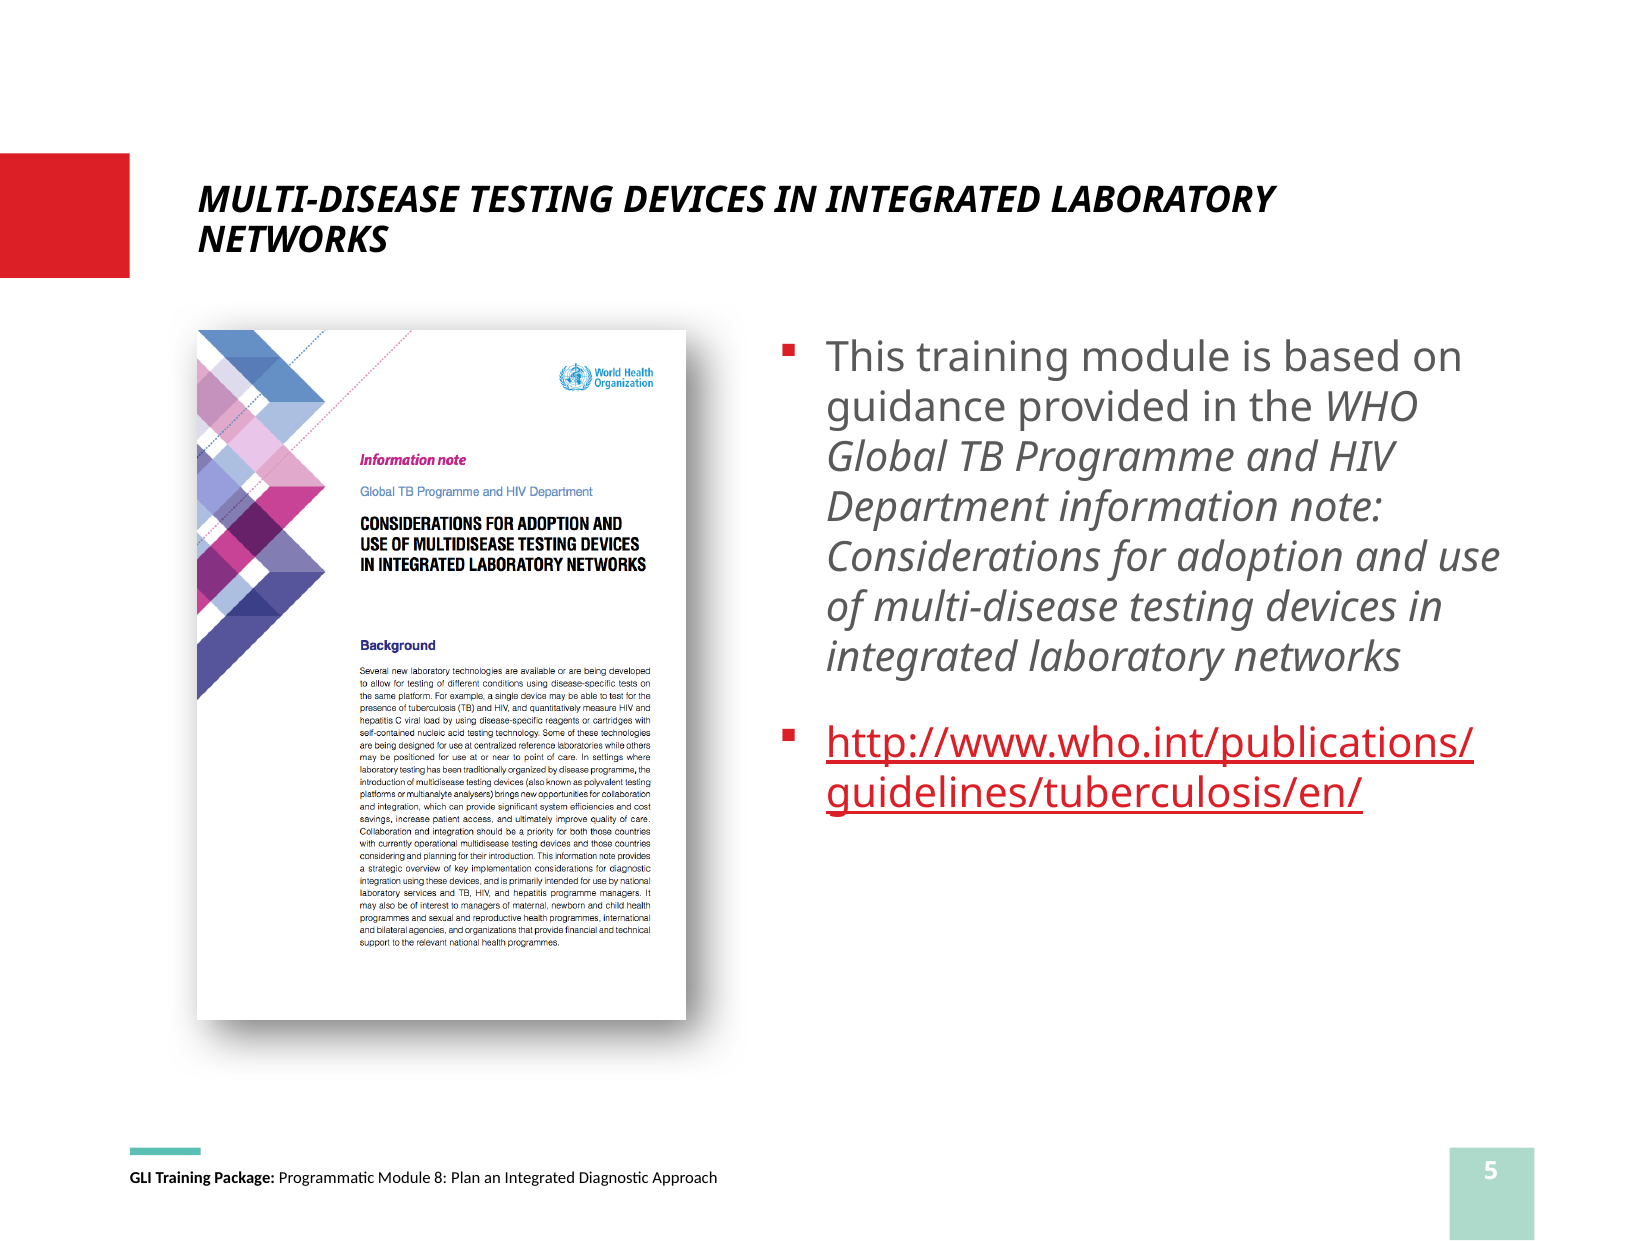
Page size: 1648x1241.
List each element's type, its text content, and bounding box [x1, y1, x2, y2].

list This training module is based on guidance provided in the WHO Global TB Programme and HIV Department information note: Considerations for adoption and use of multi-disease testing devices in integrated laboratory networks http://www.who.int/publications/guidelines/tuberculosis/en/ [779, 330, 1521, 1087]
picture [197, 330, 686, 1020]
title MULTI-DISEASE TESTING DEVICES IN INTEGRATED LABORATORY NETWORKS [197, 180, 1450, 306]
